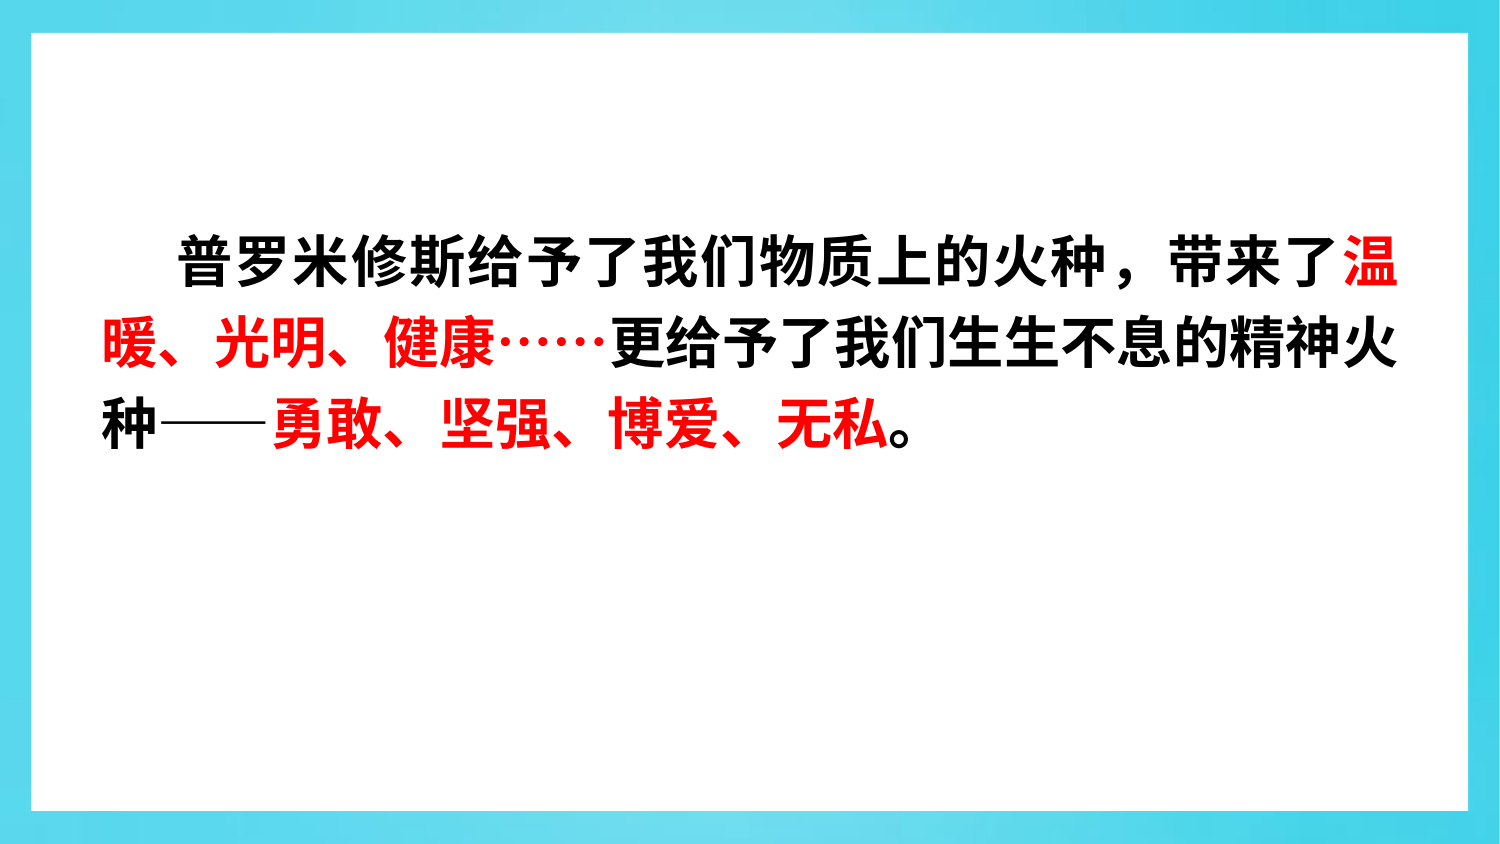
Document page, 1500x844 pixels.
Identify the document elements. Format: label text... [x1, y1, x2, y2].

picture [0, 0, 1500, 844]
text_box 普罗米修斯给予了我们物质上的火种，带来了温暖、光明、健康……更给予了我们生生不息的精神火种——勇敢、坚强、博爱、无私。 [90, 207, 1410, 462]
